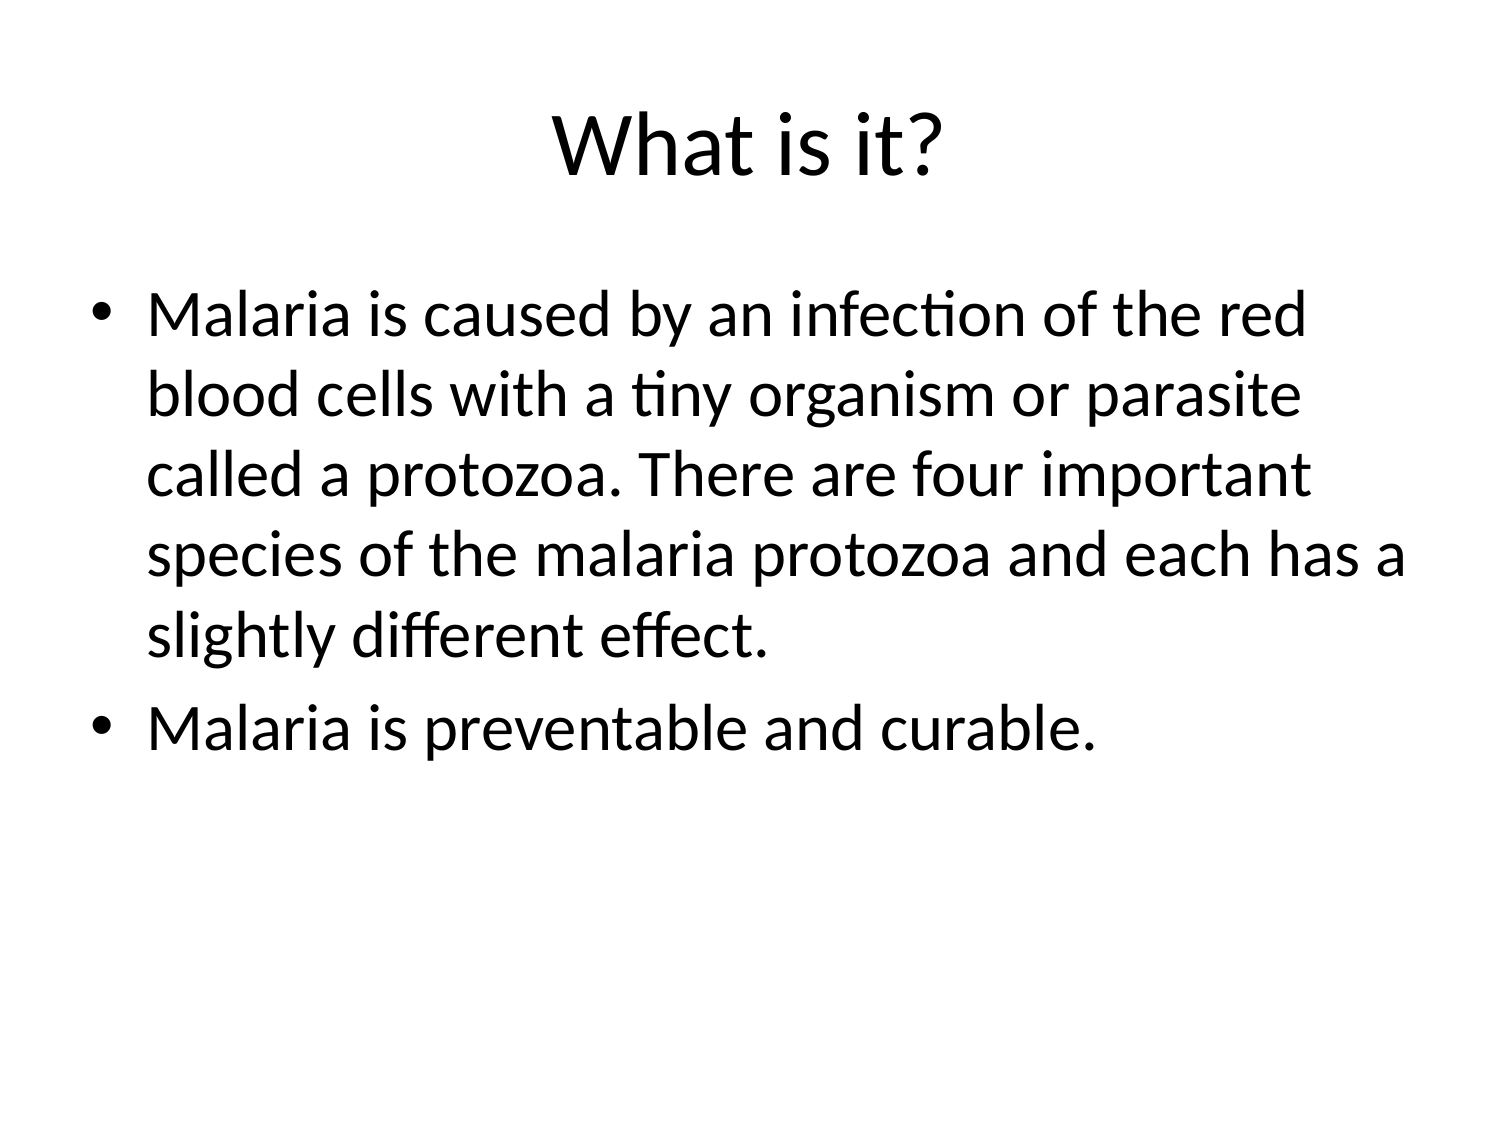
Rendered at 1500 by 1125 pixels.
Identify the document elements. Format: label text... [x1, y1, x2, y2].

list Malaria is caused by an infection of the red blood cells with a tiny organism or parasite called a protozoa. There are four important species of the malaria protozoa and each has a slightly different effect. Malaria is preventable and curable. [75, 262, 1425, 1005]
title What is it? [75, 45, 1425, 233]
